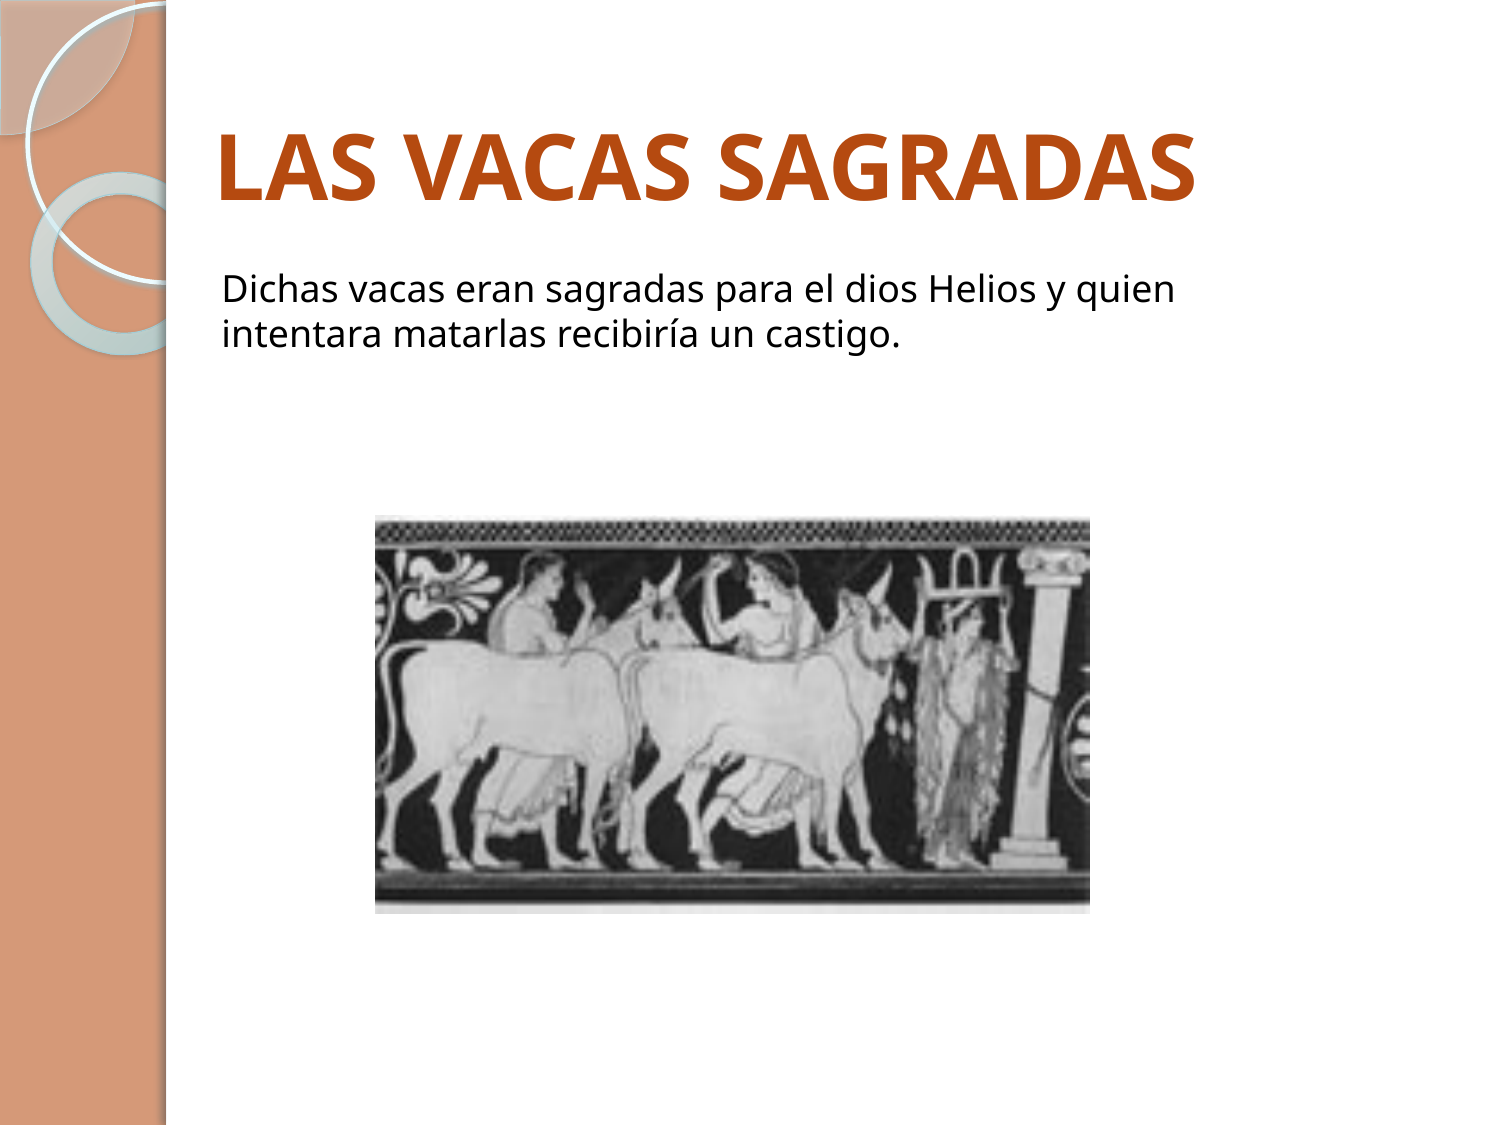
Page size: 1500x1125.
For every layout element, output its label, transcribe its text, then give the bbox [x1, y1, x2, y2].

title Las vacas sagradas [199, 35, 1360, 227]
list Dichas vacas eran sagradas para el dios Helios y quien intentara matarlas recibiría un castigo. [199, 257, 1289, 387]
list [374, 515, 1091, 915]
